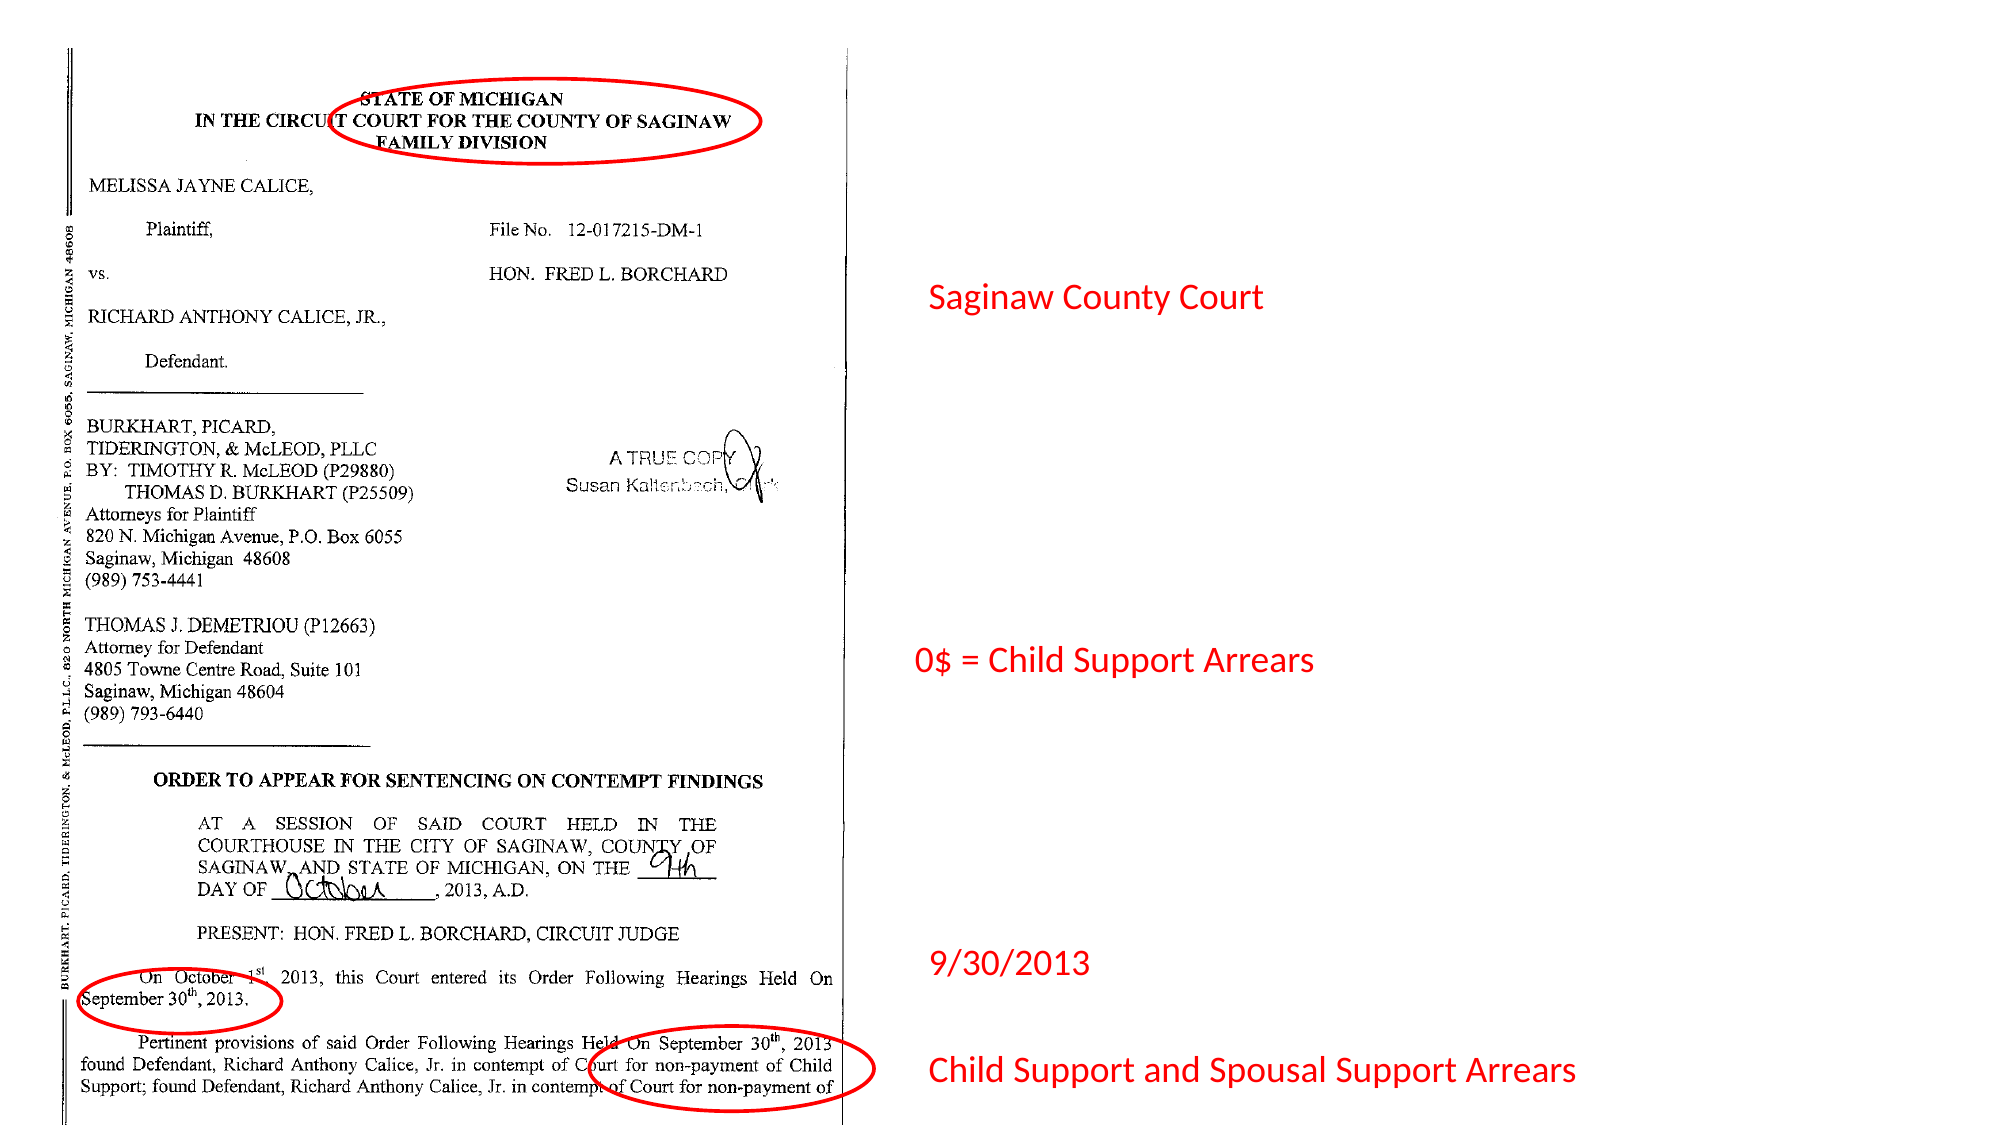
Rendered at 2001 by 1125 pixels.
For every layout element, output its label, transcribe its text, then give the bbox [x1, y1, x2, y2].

text_box 9/30/2013 [913, 930, 1383, 991]
text_box [848, 1042, 876, 1095]
picture [56, 48, 848, 1125]
text_box Child Support and Spousal Support Arrears [913, 1037, 1686, 1098]
text_box Saginaw County Court [913, 264, 1686, 325]
text_box 0$ = Child Support Arrears [900, 627, 1672, 688]
